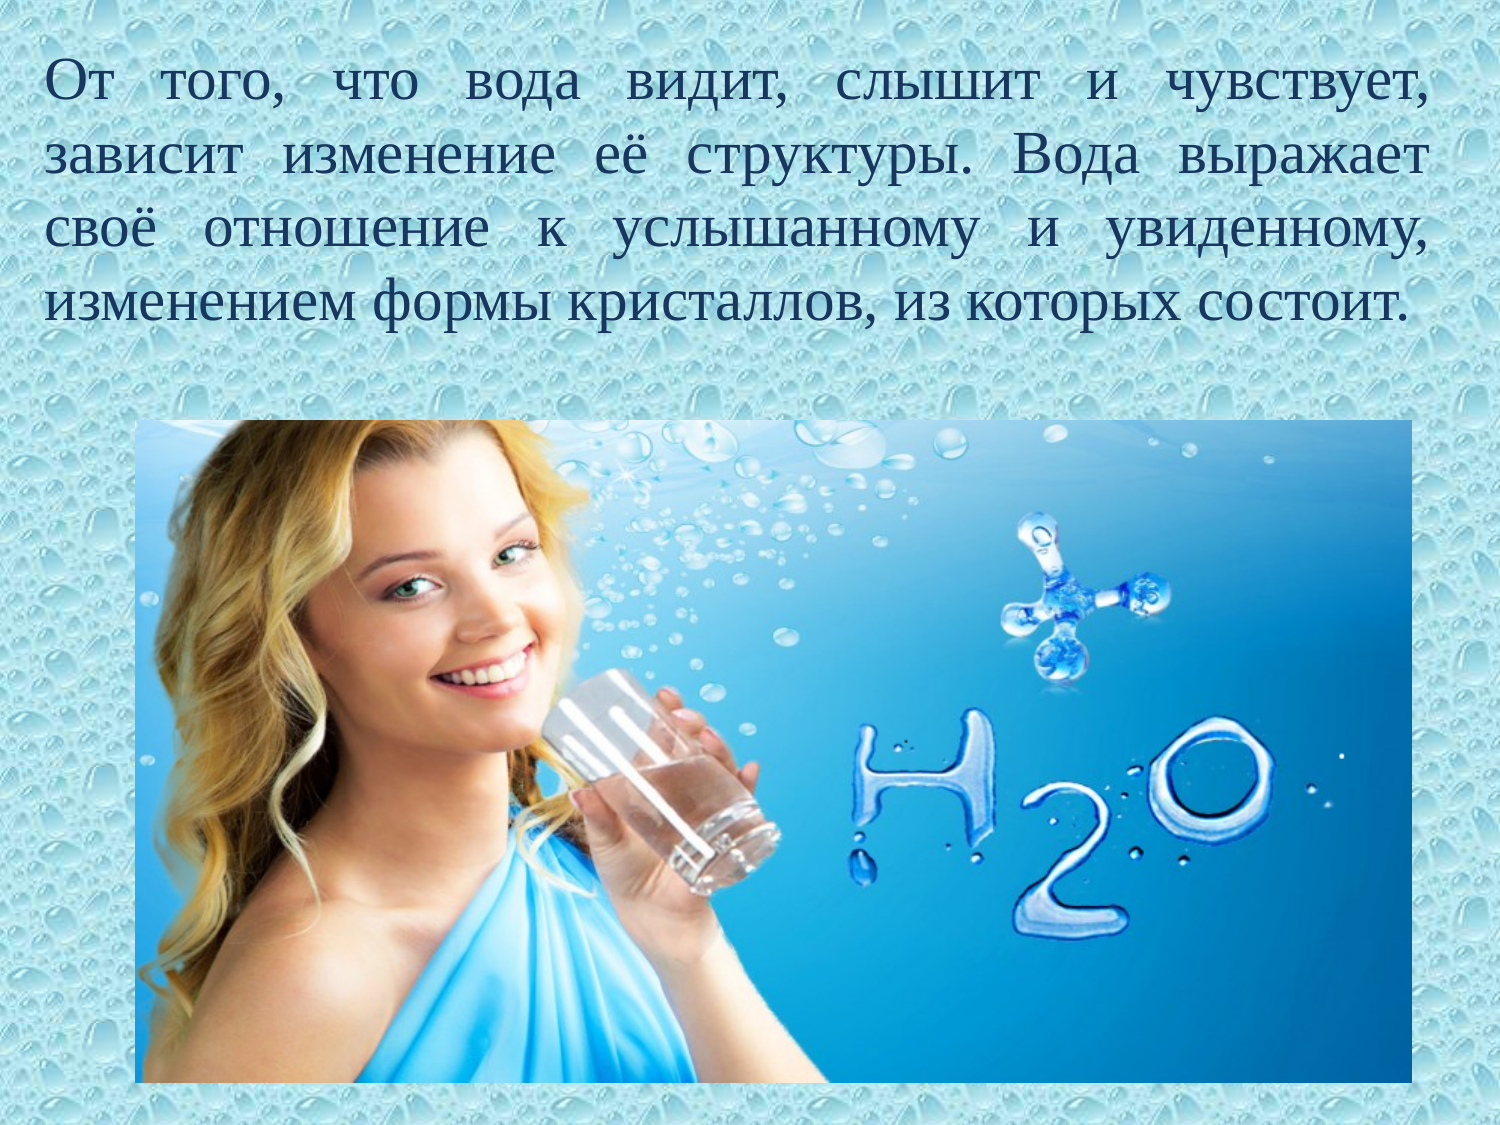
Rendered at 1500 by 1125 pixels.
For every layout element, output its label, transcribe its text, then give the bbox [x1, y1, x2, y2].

list От того, что вода видит, слышит и чувствует, зависит изменение её структуры. Вода выражает своё отношение к услышанному и увиденному, изменением формы кристаллов, из которых состоит. [29, 30, 1447, 409]
picture [0, 0, 1500, 1125]
